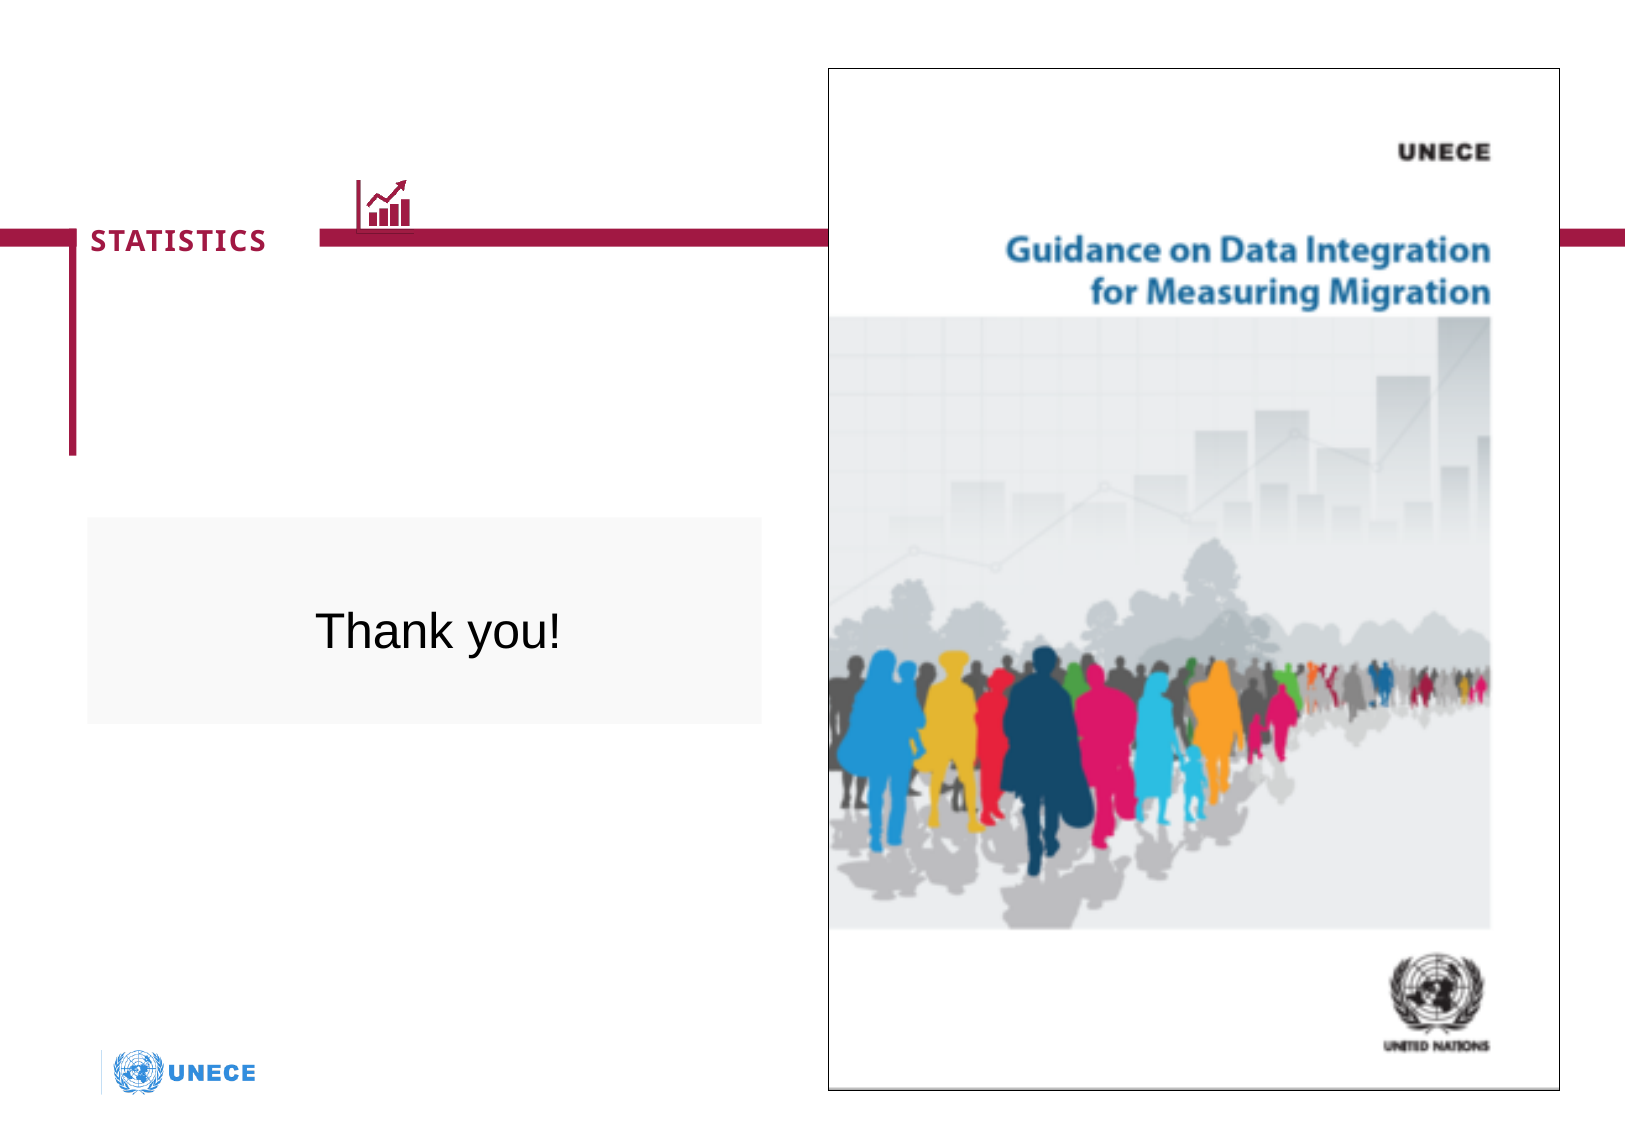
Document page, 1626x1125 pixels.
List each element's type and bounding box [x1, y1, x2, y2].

picture [828, 68, 1560, 1091]
text_box [75, 34, 1555, 178]
text_box [0, 178, 1625, 1106]
